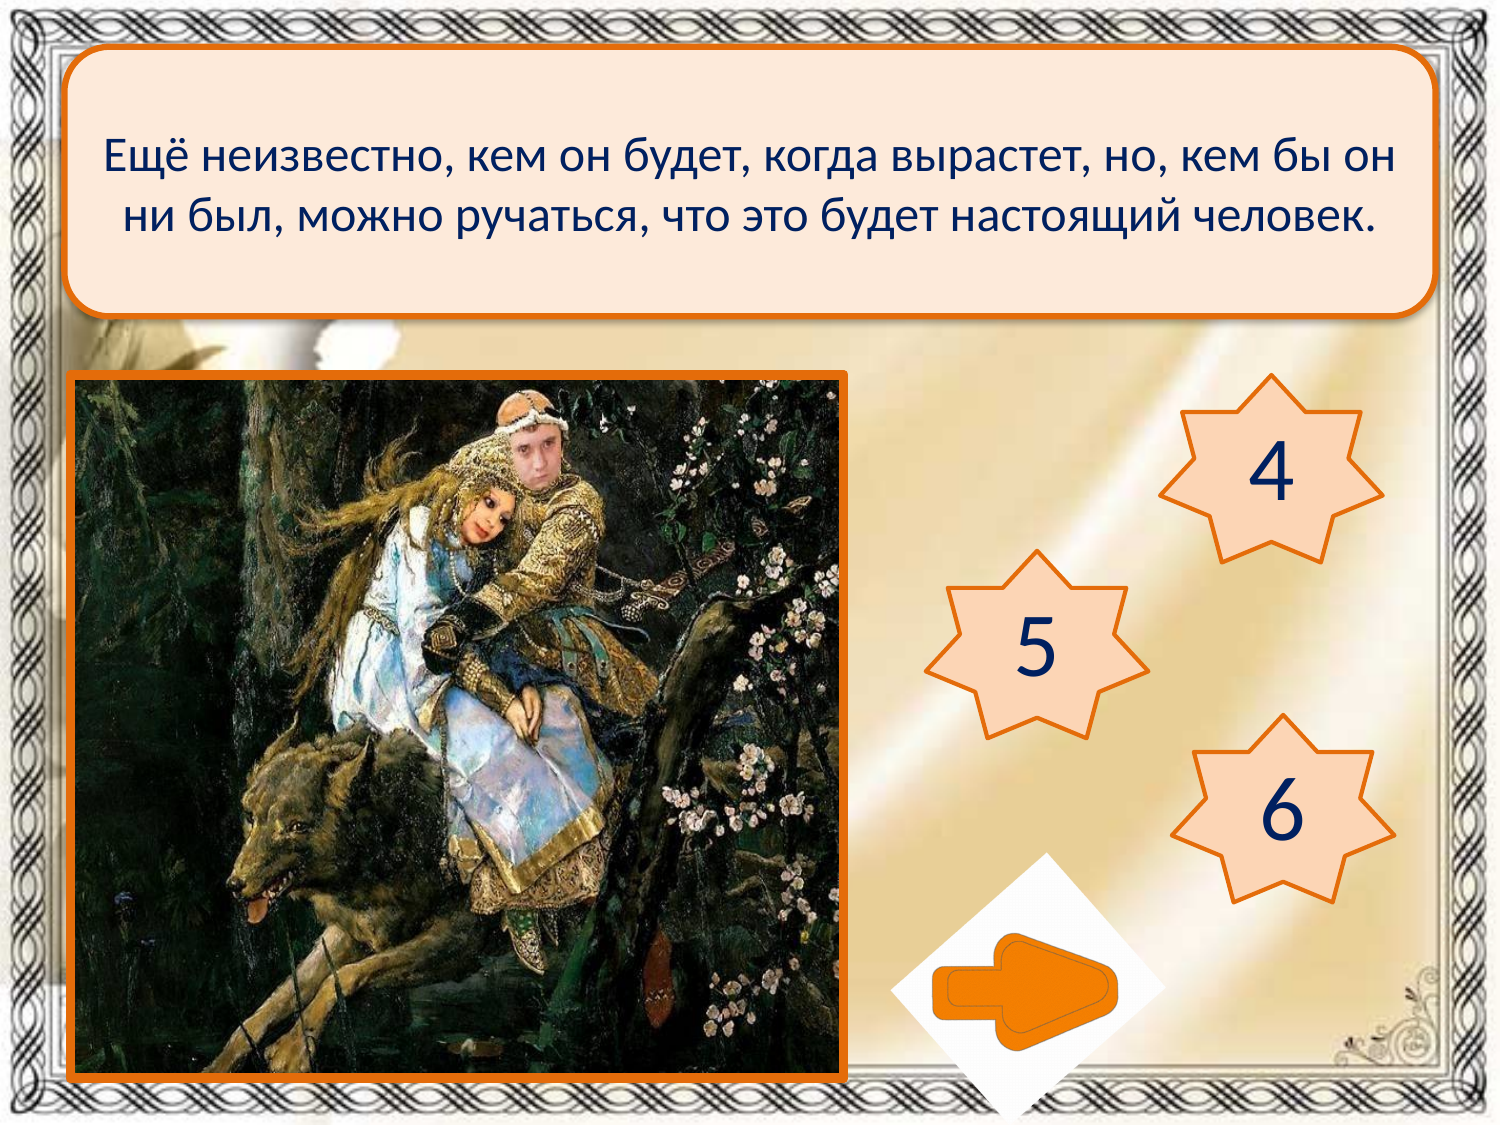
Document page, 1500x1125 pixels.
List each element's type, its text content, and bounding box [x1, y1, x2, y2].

text_box 6 [1169, 712, 1397, 905]
text_box Ещё неизвестно, кем он будет, когда вырастет, но, кем бы он ни был, можно ручаться, что это будет настоящий человек. [62, 44, 1438, 319]
picture [0, 0, 1500, 1125]
text_box [68, 373, 846, 1080]
text_box 4 [1158, 372, 1385, 565]
text_box 5 [923, 548, 1151, 741]
